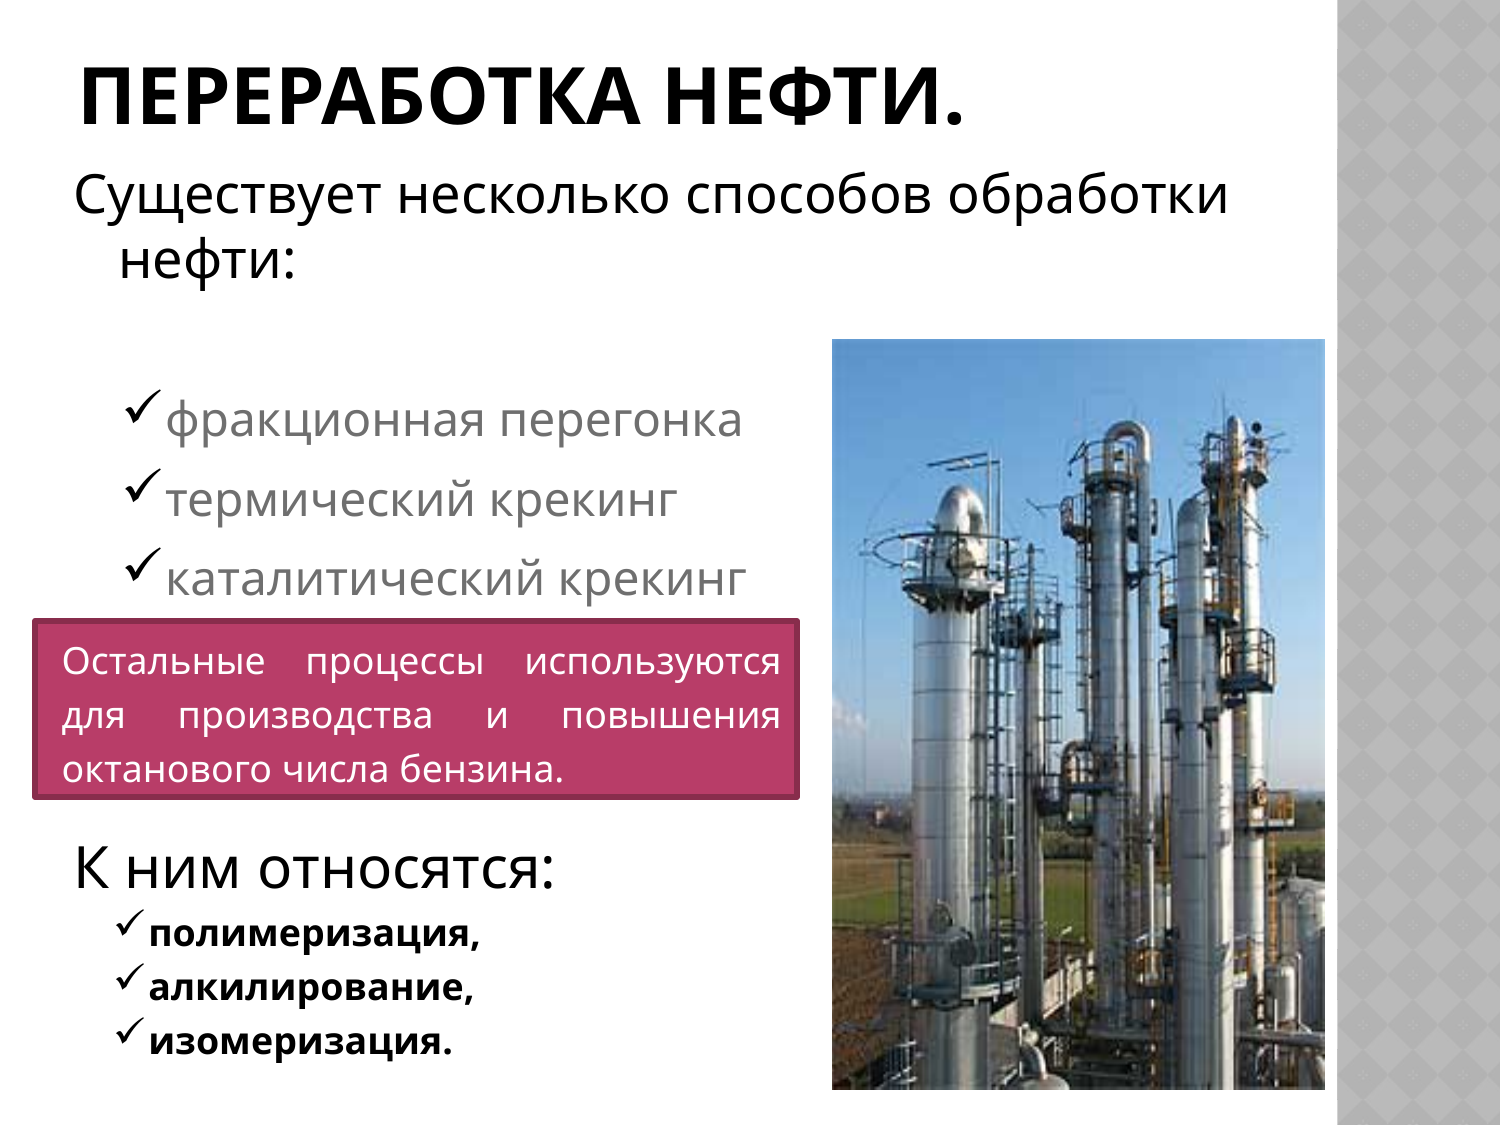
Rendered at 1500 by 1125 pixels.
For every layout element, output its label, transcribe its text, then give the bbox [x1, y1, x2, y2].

text_box [32, 618, 800, 800]
title Переработка нефти. [70, 0, 1258, 141]
list Существует несколько способов обработки нефти: фракционная перегонка термический крекинг каталитический крекинг [58, 152, 1247, 645]
picture [831, 339, 1325, 1091]
text_box Остальные процессы используются для производства и повышения октанового числа бензина. [46, 621, 797, 798]
text_box К ним относятся: полимеризация, алкилирование, изомеризация. [58, 808, 809, 1070]
